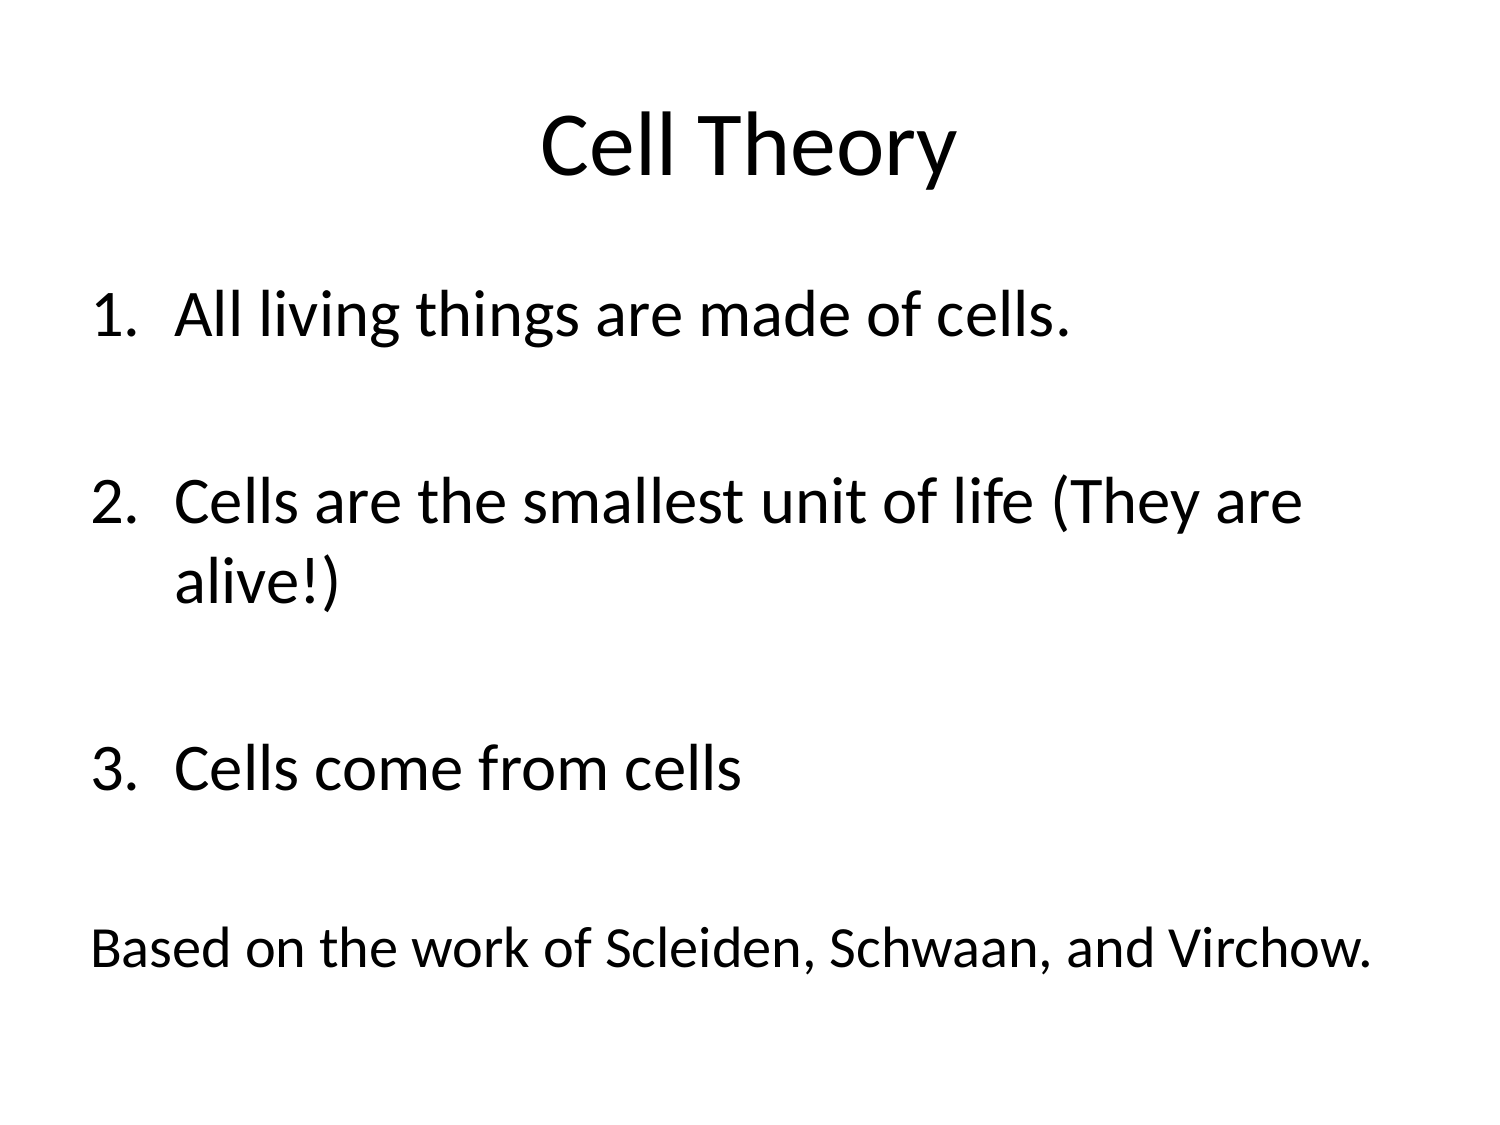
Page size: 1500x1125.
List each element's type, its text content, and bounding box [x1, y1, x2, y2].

list All living things are made of cells. Cells are the smallest unit of life (They are alive!) Cells come from cells Based on the work of Scleiden, Schwaan, and Virchow. [75, 262, 1425, 1075]
title Cell Theory [75, 45, 1425, 233]
